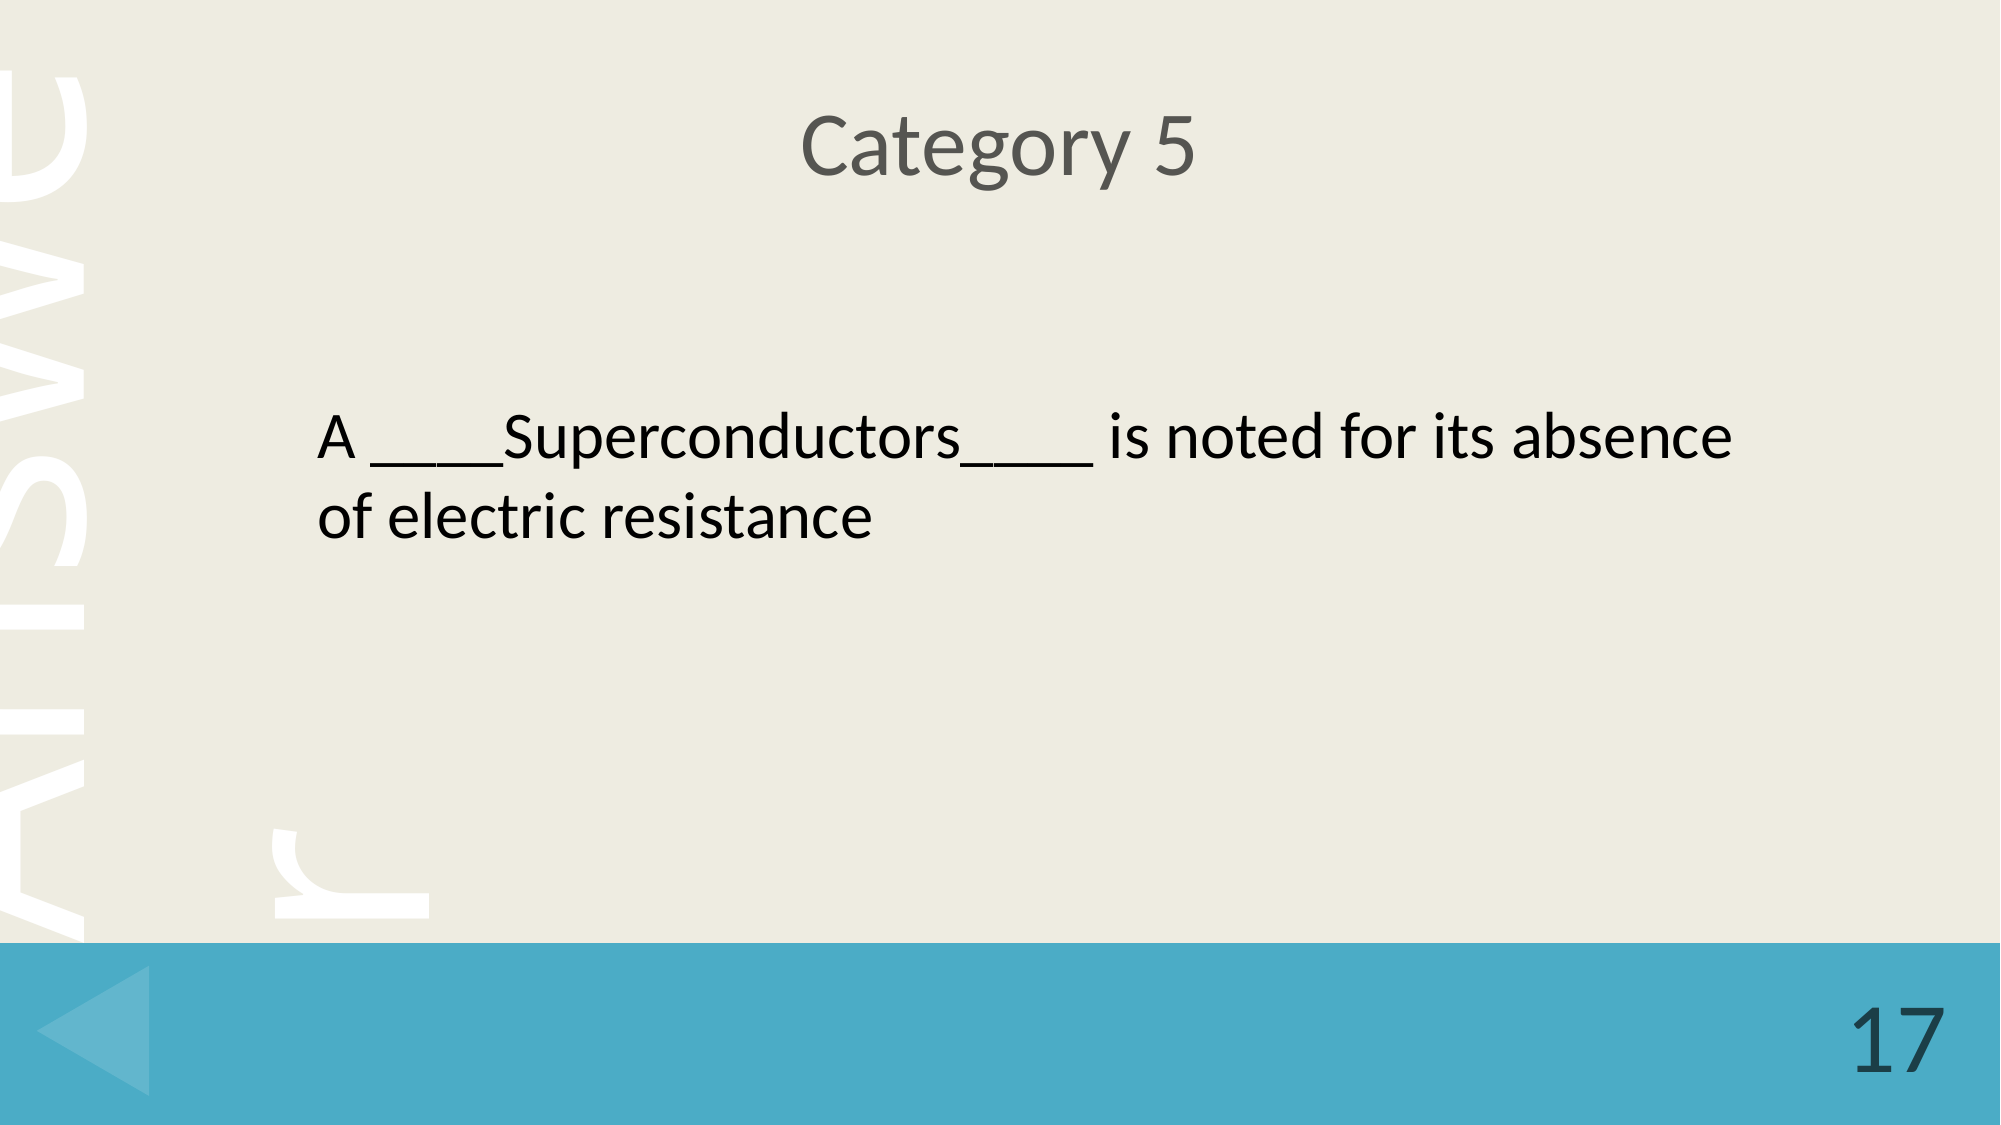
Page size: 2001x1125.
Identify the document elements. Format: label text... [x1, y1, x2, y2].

list 17 [1494, 967, 1963, 1097]
list A ____Superconductors____ is noted for its absence of electric resistance [302, 307, 1760, 636]
title Category 5 [99, 45, 1900, 233]
